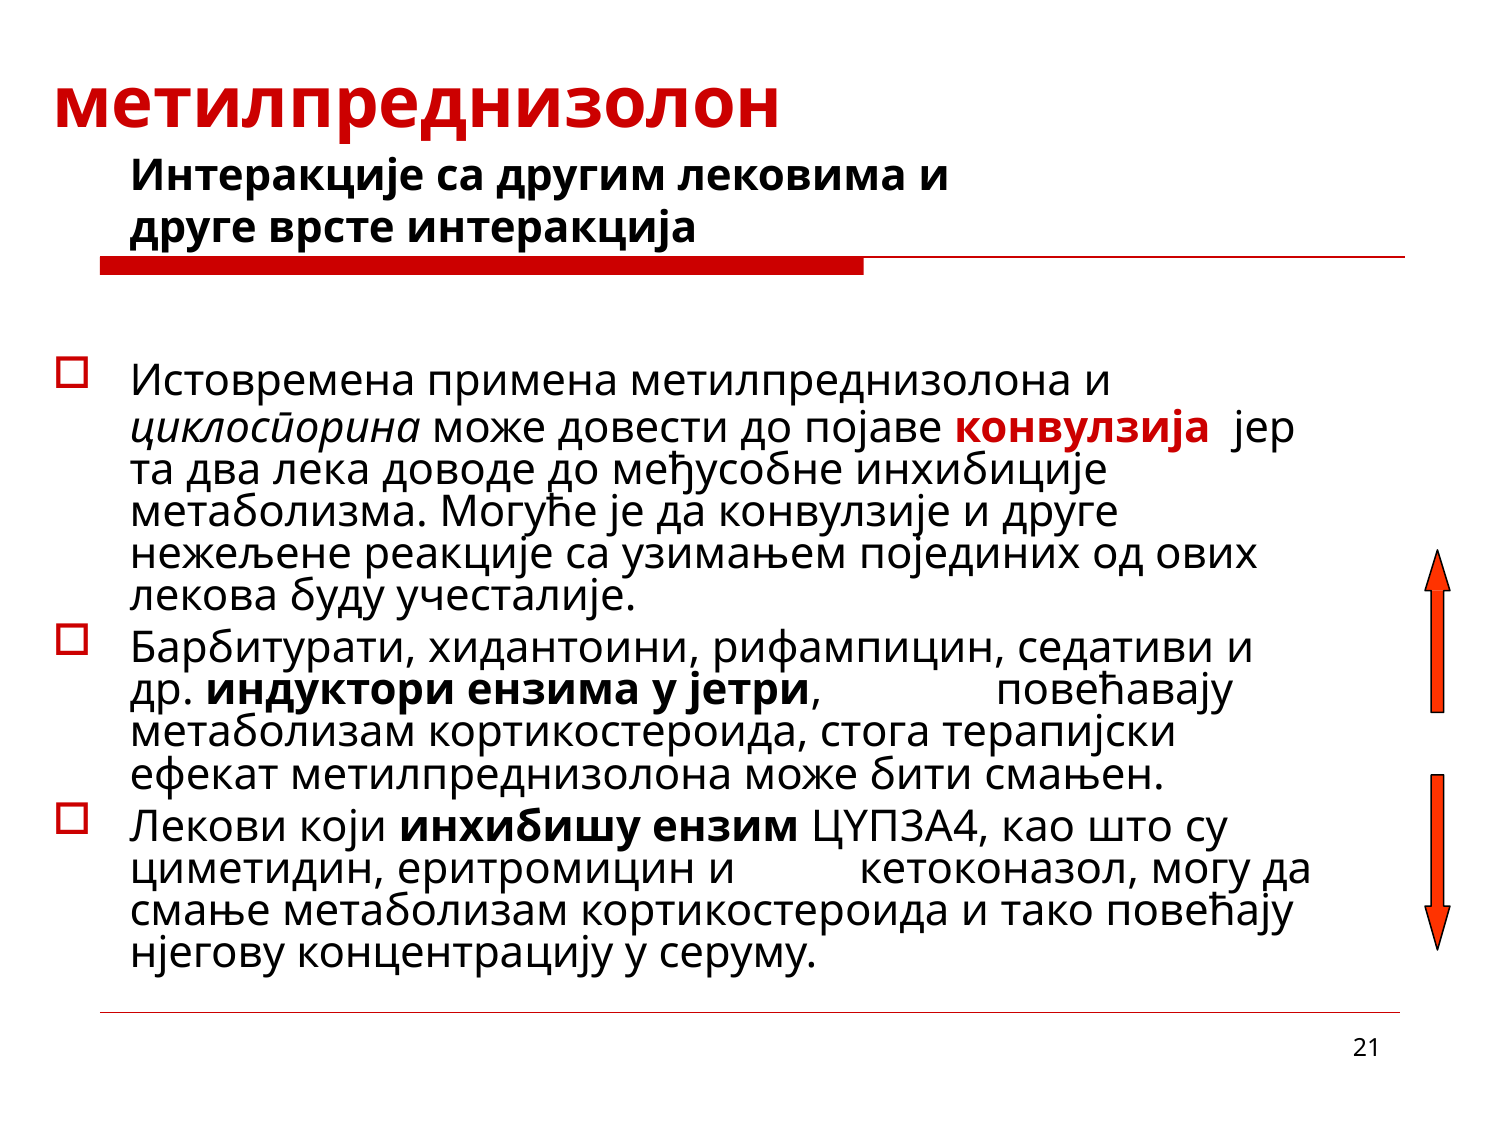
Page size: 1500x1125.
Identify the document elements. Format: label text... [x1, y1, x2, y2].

title метилпреднизолон Интеракције са другим лековима и друге врсте интеракција [50, 47, 1025, 252]
text_box [1425, 549, 1450, 713]
text_box Истовремена примена метилпреднизолона и циклоспорина може довести до појаве конвулзија јер та два лека доводе до међусобне инхибиције метаболизма. Могуће је да конвулзије и друге нежељене реакције са узимањем појединих од ових лекова буду учесталије. Барбитурати, хидантоини, рифампицин, седативи и др. индуктори ензима у јетри, повећавају метаболизам кортикостероида, стога терапијски ефекат метилпреднизолона може бити смањен. Лекови који инхибишу ензим ЦYП3А4, као што су циметидин, еритромицин и кетоконазол, могу да смање метаболизам кортикостероида и тако повећају нјегову концентрацију у серуму. [50, 354, 1366, 977]
slide_number 21 [1348, 1029, 1390, 1125]
text_box [1425, 774, 1450, 950]
